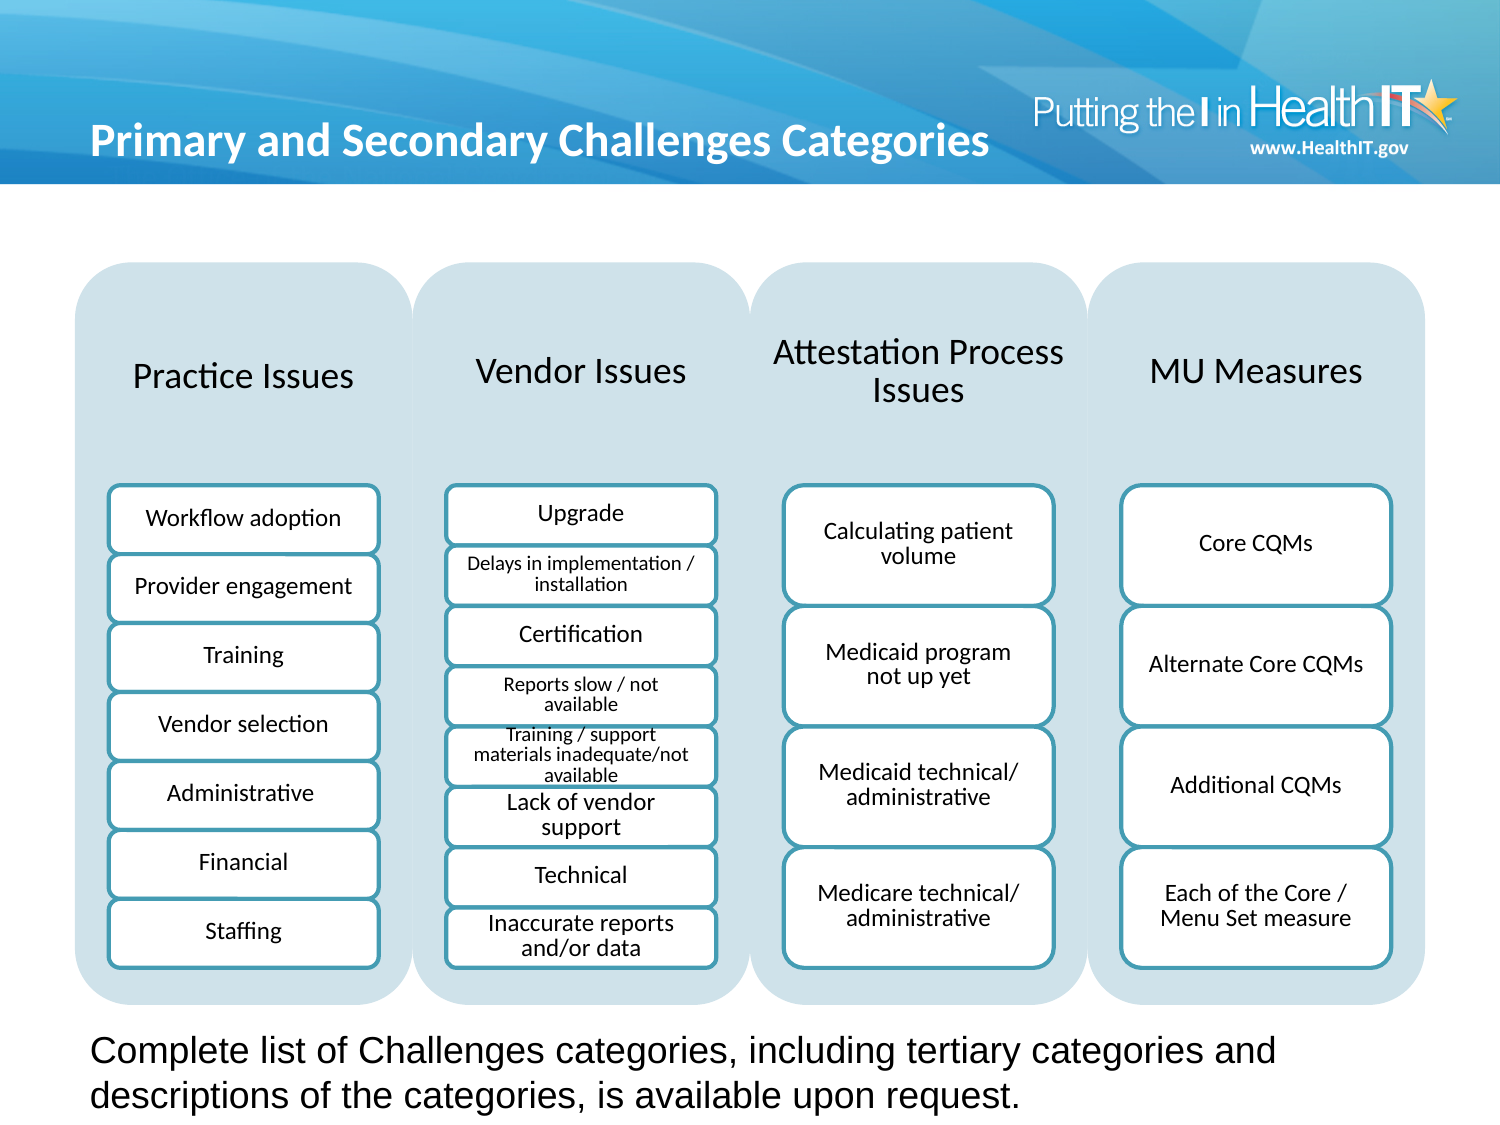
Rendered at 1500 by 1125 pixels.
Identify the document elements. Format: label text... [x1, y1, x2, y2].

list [74, 262, 1426, 1006]
picture [0, 0, 1500, 1125]
title Primary and Secondary Challenges Categories [74, 87, 1013, 174]
text_box Complete list of Challenges categories, including tertiary categories and descriptions of the categories, is available upon request. [74, 1018, 1413, 1124]
